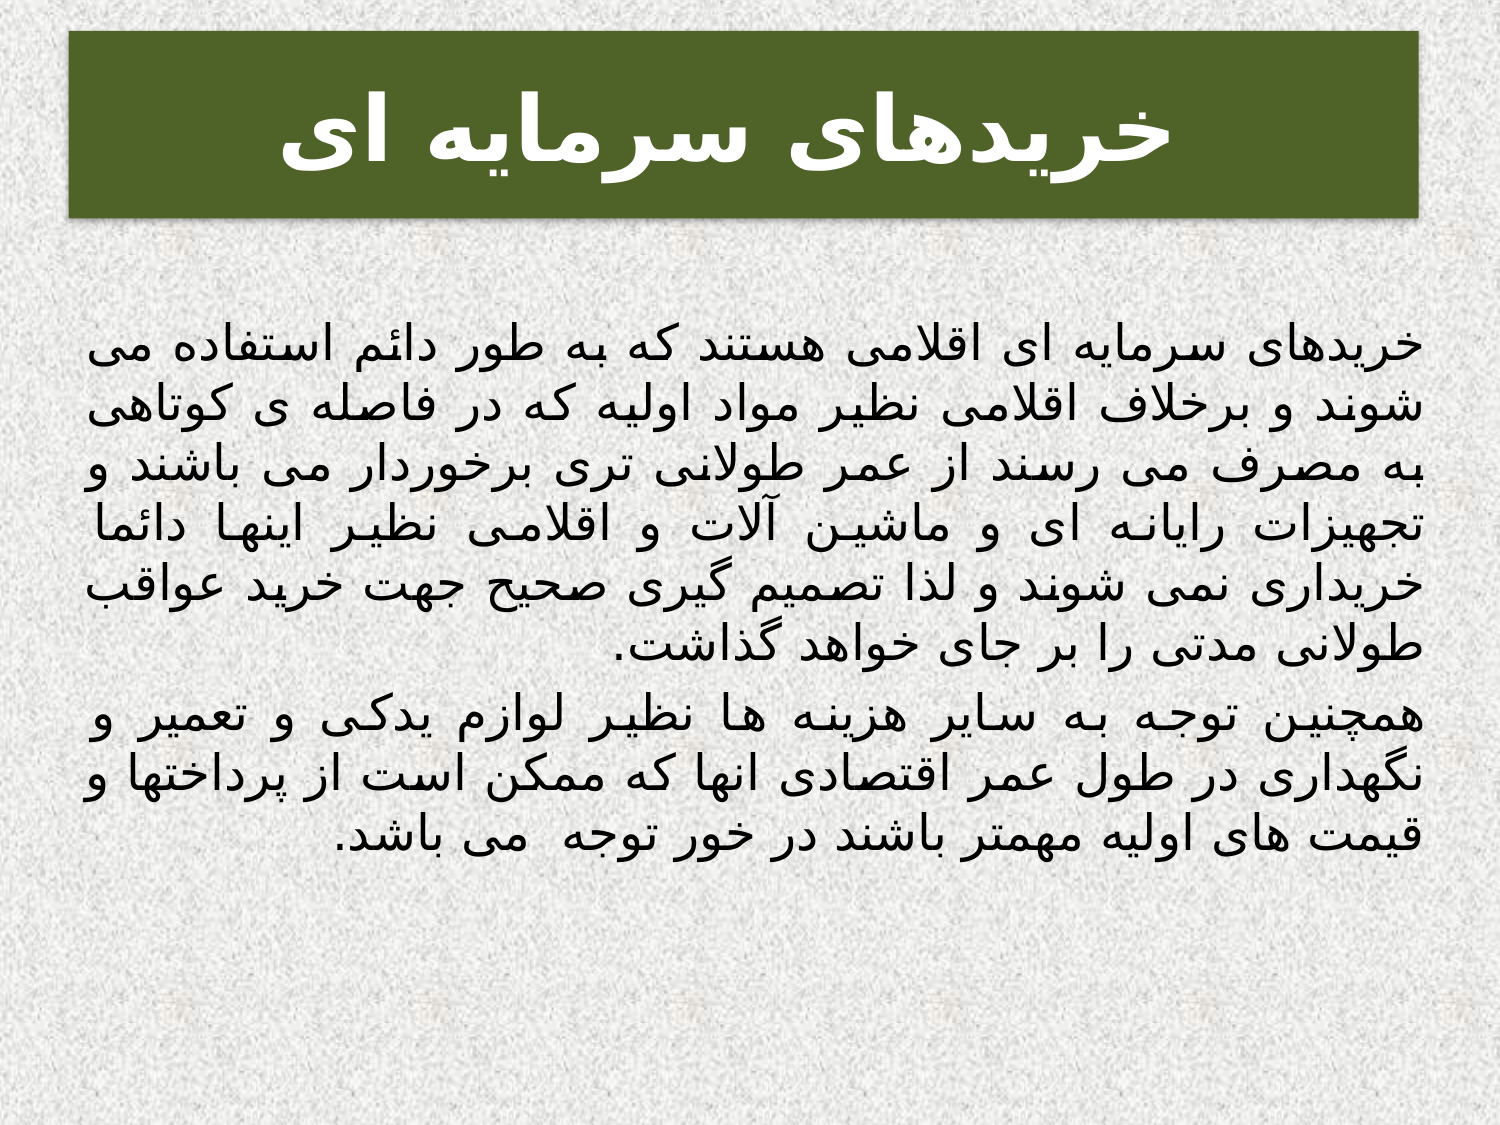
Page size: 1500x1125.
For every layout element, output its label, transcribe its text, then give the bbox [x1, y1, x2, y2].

list خریدهای سرمایه ای اقلامی هستند که به طور دائم استفاده می شوند و برخلاف اقلامی نظیر مواد اولیه که در فاصله ی کوتاهی به مصرف می رسند از عمر طولانی تری برخوردار می باشند و تجهیزات رایانه ای و ماشین آلات و اقلامی نظیر اینها دائما خریداری نمی شوند و لذا تصمیم گیری صحیح جهت خرید عواقب طولانی مدتی را بر جای خواهد گذاشت. همچنین توجه به سایر هزینه ها نظیر لوازم یدکی و تعمیر و نگهداری در طول عمر اقتصادی انها که ممکن است از پرداختها و قیمت های اولیه مهمتر باشند در خور توجه می باشد. [68, 302, 1441, 941]
picture [0, 0, 1500, 1125]
title خریدهای سرمایه ای [68, 30, 1419, 219]
